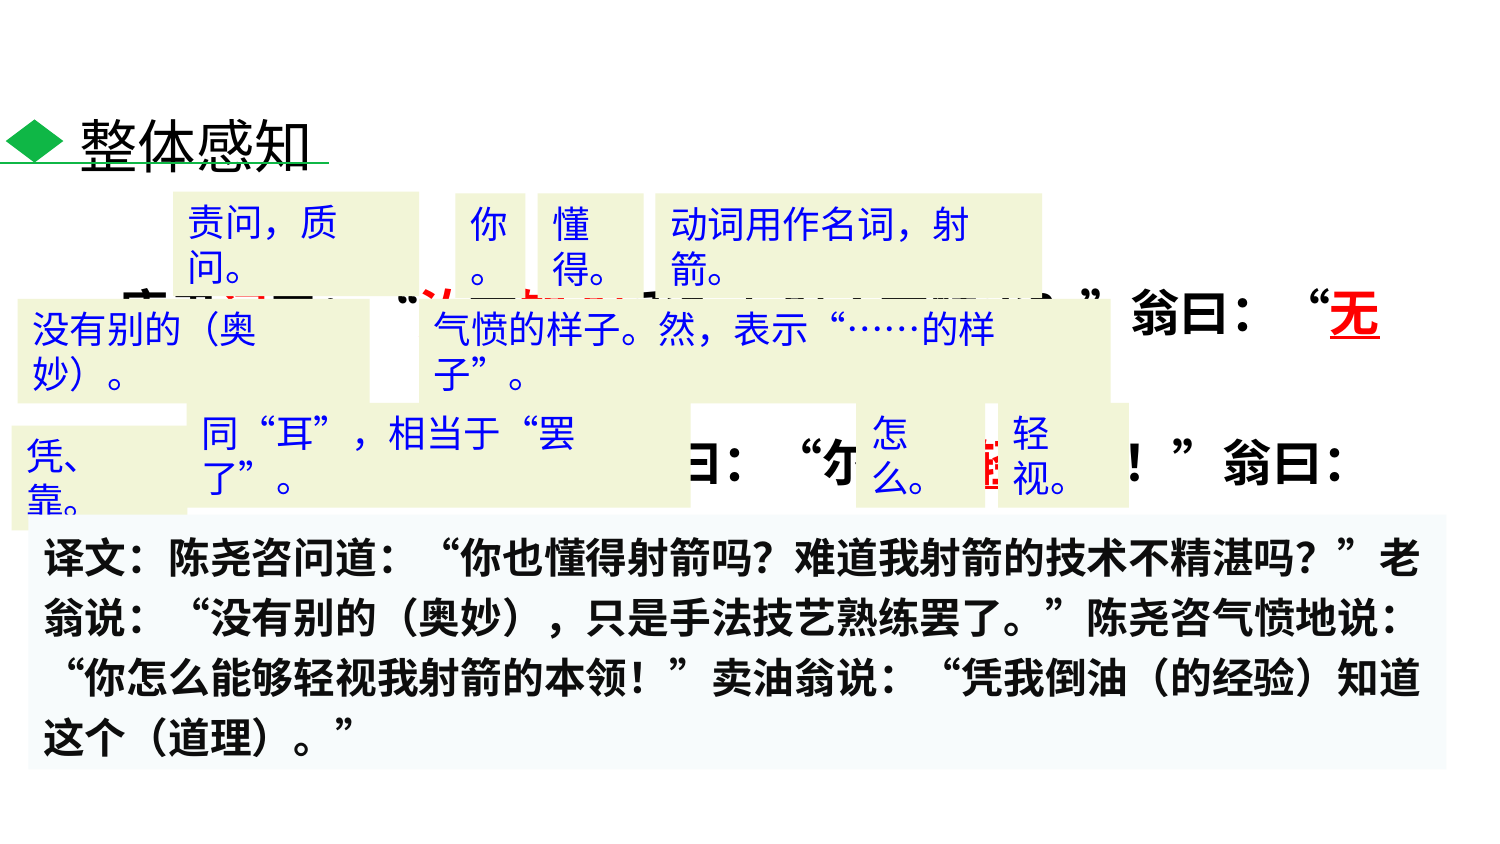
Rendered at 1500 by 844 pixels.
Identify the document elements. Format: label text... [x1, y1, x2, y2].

text_box 气愤的样子。然，表示“……的样子”。 [419, 298, 1111, 404]
text_box 同“耳”，相当于“罢了”。 [186, 402, 691, 508]
text_box 责问，质问。 [173, 191, 420, 297]
text_box 凭、靠。 [11, 425, 188, 531]
text_box 懂得。 [537, 193, 644, 298]
text_box 康肃问曰：“汝亦知 射乎？吾射不亦精乎？”翁曰：“无他， 但手熟尔。”康肃忿然曰：“尔安敢轻吾射！”翁曰： “以我酌油知之。” [46, 184, 1473, 650]
text_box 没有别的（奥妙）。 [17, 298, 370, 404]
text_box 译文：陈尧咨问道：“你也懂得射箭吗？难道我射箭的技术不精湛吗？”老翁说：“没有别的（奥妙），只是手法技艺熟练罢了。”陈尧咨气愤地说：“你怎么能够轻视我射箭的本领！”卖油翁说：“凭我倒油（的经验）知道这个（道理）。” [28, 514, 1447, 770]
text_box 你。 [455, 193, 526, 298]
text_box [0, 102, 330, 189]
text_box 轻视。 [998, 402, 1129, 508]
text_box 怎么。 [856, 402, 986, 508]
text_box 动词用作名词，射箭。 [655, 193, 1043, 298]
